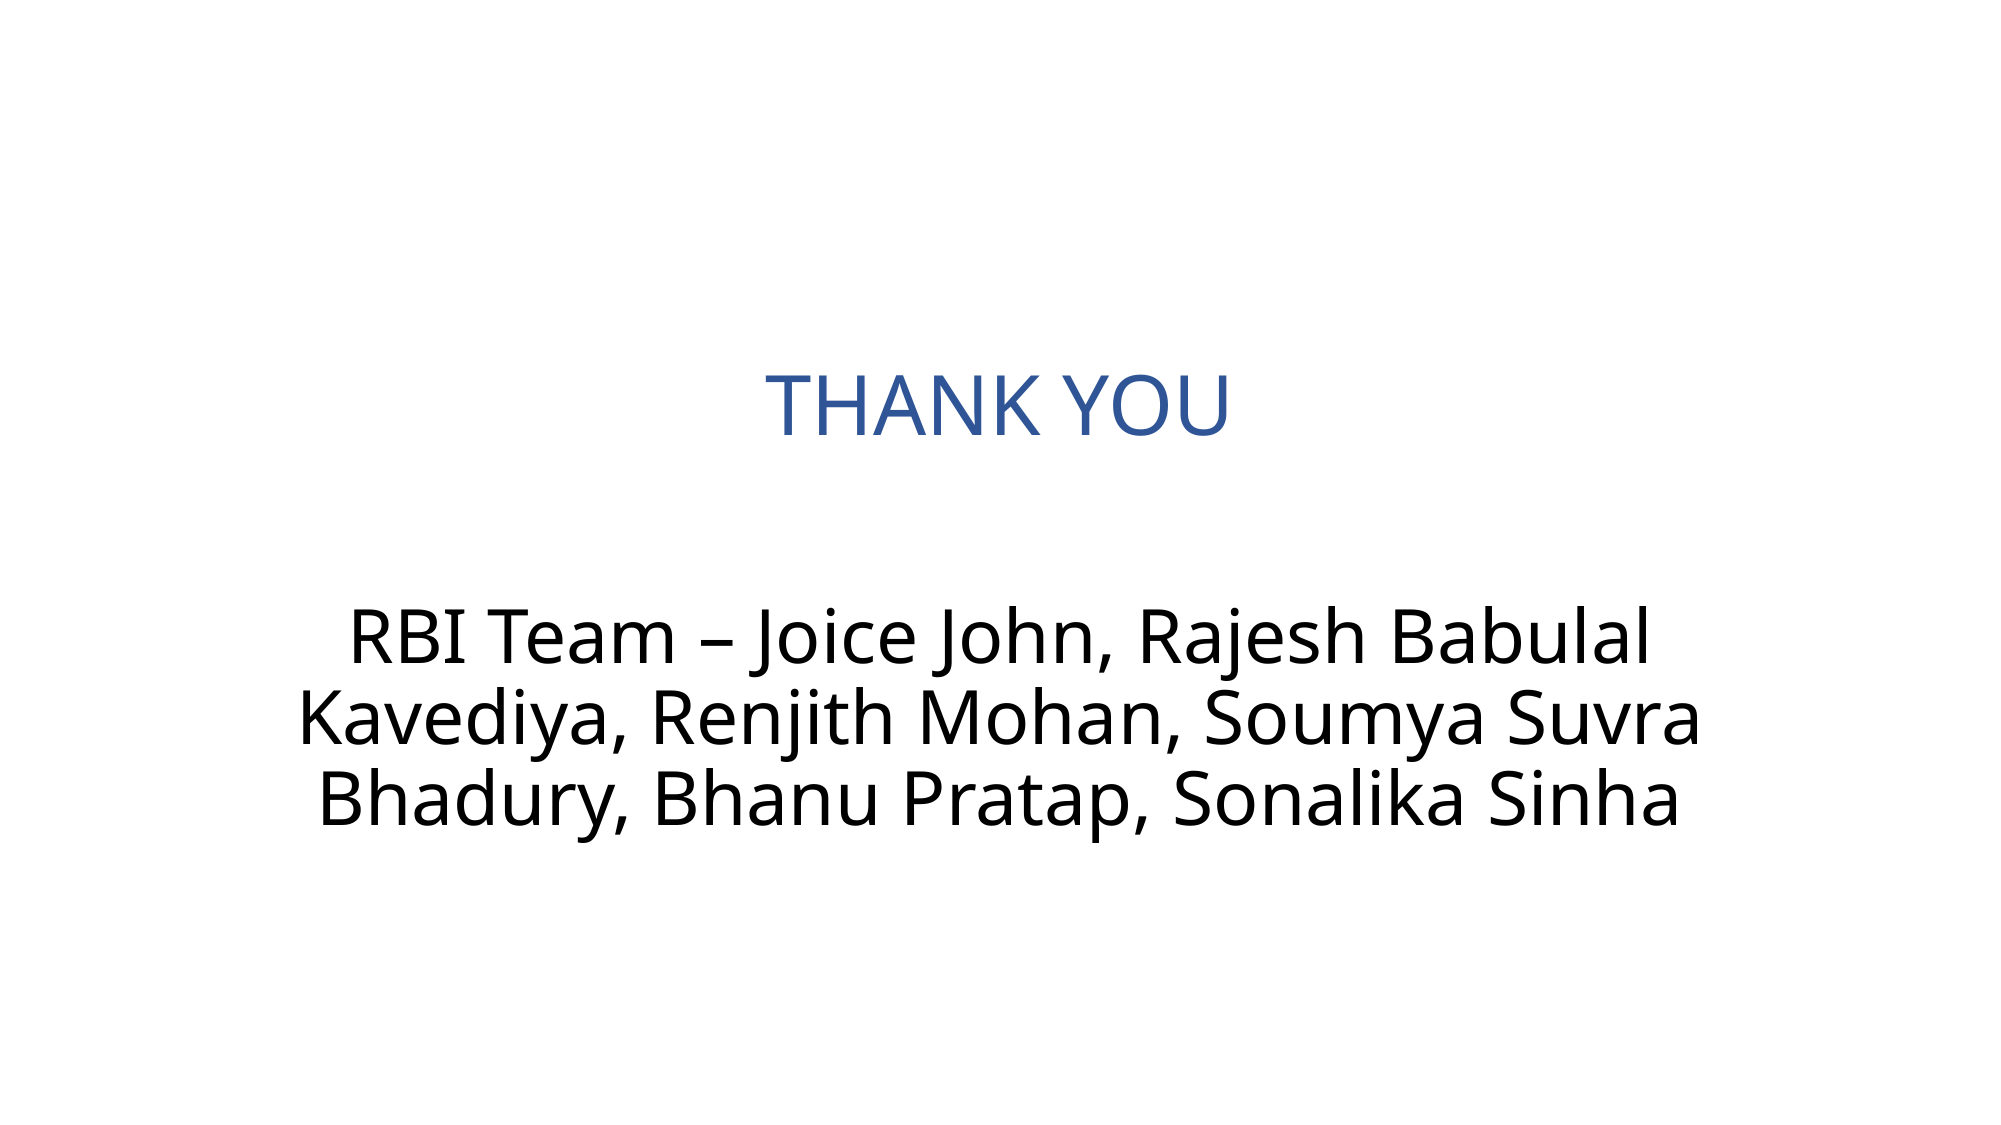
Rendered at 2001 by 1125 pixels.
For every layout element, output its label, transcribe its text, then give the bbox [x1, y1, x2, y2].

subtitle RBI Team – Joice John, Rajesh Babulal Kavediya, Renjith Mohan, Soumya Suvra Bhadury, Bhanu Pratap, Sonalika Sinha [249, 590, 1750, 863]
title THANK YOU [249, 69, 1750, 462]
